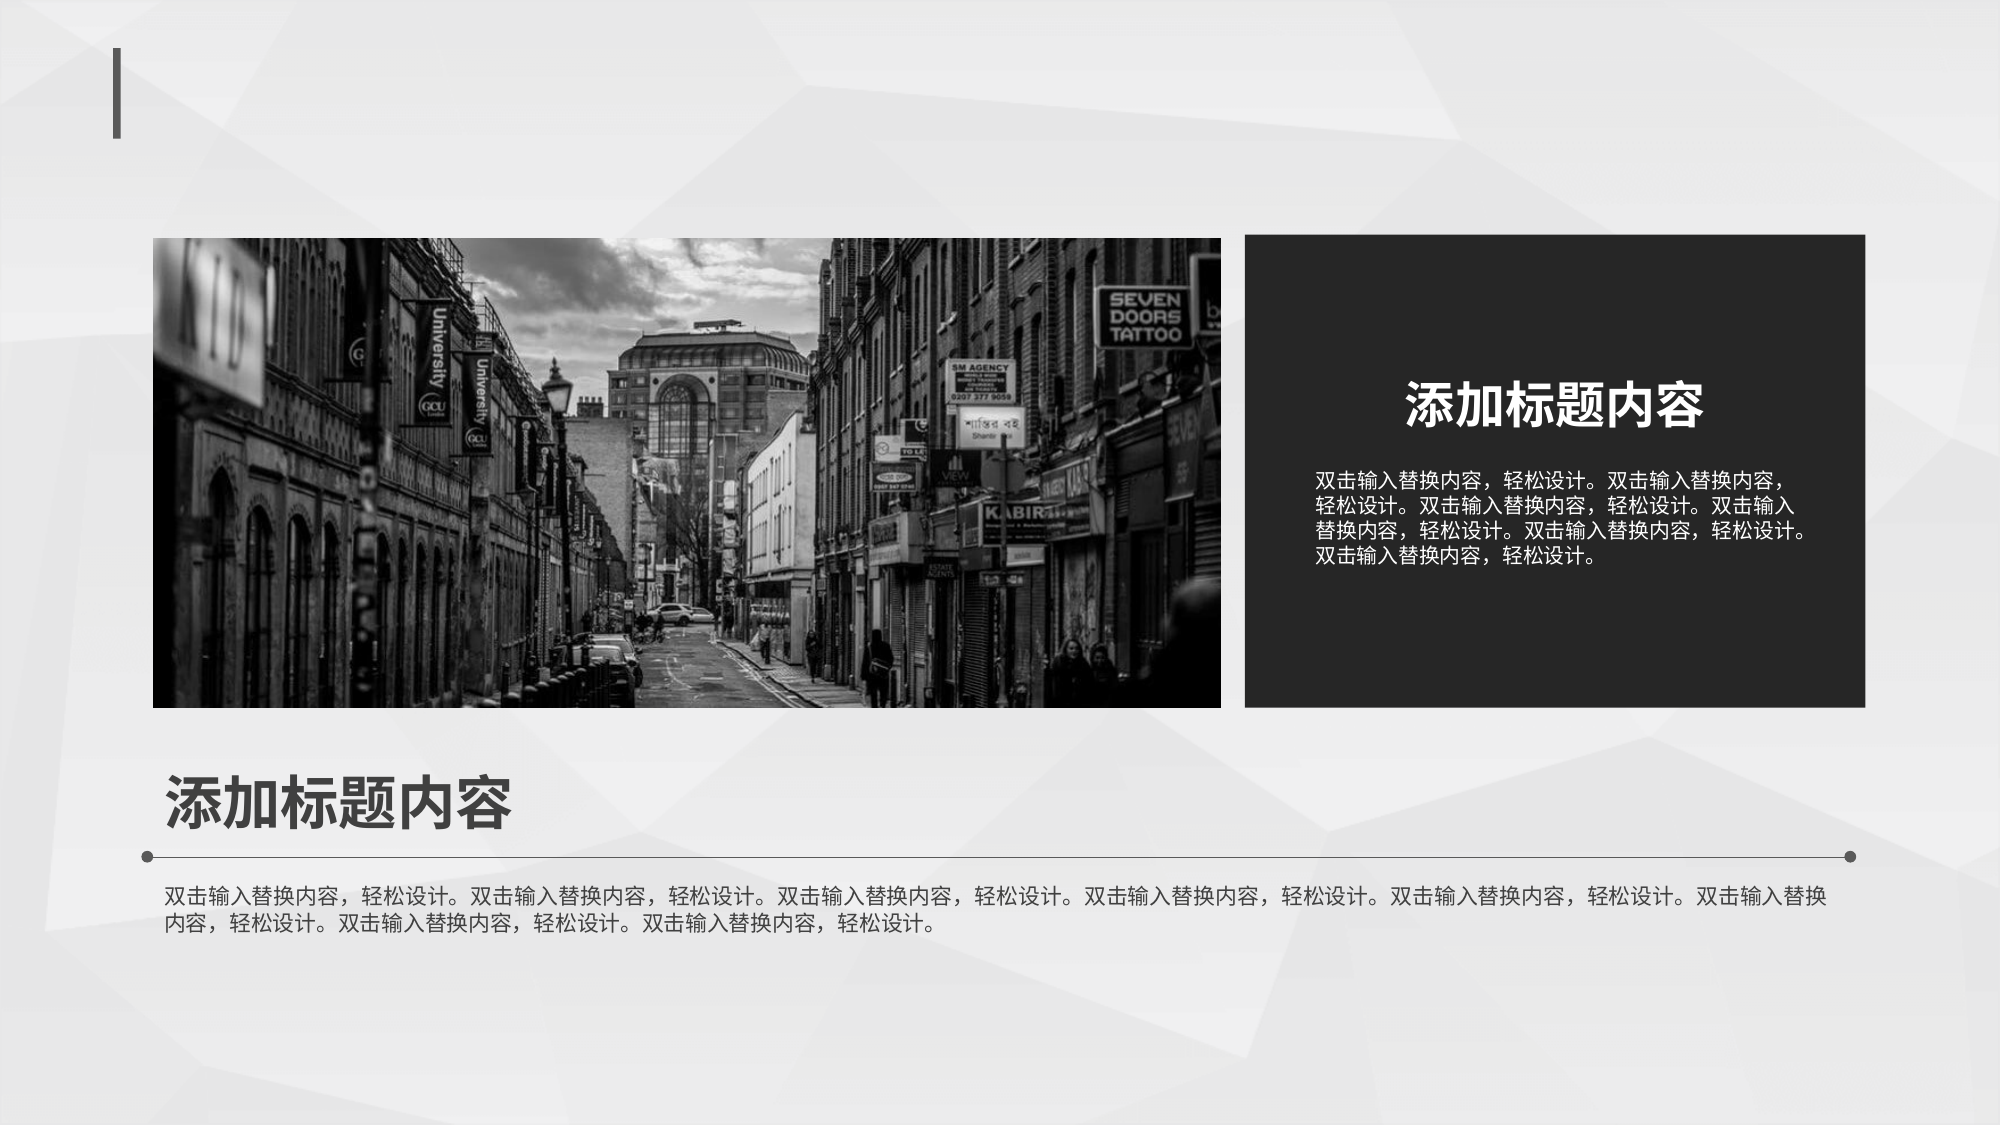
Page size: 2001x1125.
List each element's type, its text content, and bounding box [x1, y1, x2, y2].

picture [0, 0, 2000, 1125]
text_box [141, 850, 1857, 863]
text_box 双击输入替换内容，轻松设计。双击输入替换内容，轻松设计。双击输入替换内容，轻松设计。双击输入替换内容，轻松设计。双击输入替换内容，轻松设计。双击输入替换内容，轻松设计。 [1300, 459, 1810, 600]
text_box 添加标题内容 [1385, 366, 1725, 441]
text_box [1244, 234, 1866, 708]
text_box 双击输入替换内容，轻松设计。双击输入替换内容，轻松设计。双击输入替换内容，轻松设计。双击输入替换内容，轻松设计。双击输入替换内容，轻松设计。双击输入替换内容，轻松设计。双击输入替换内容，轻松设计。双击输入替换内容，轻松设计。 [149, 875, 1845, 969]
text_box 添加标题内容 [149, 758, 650, 844]
